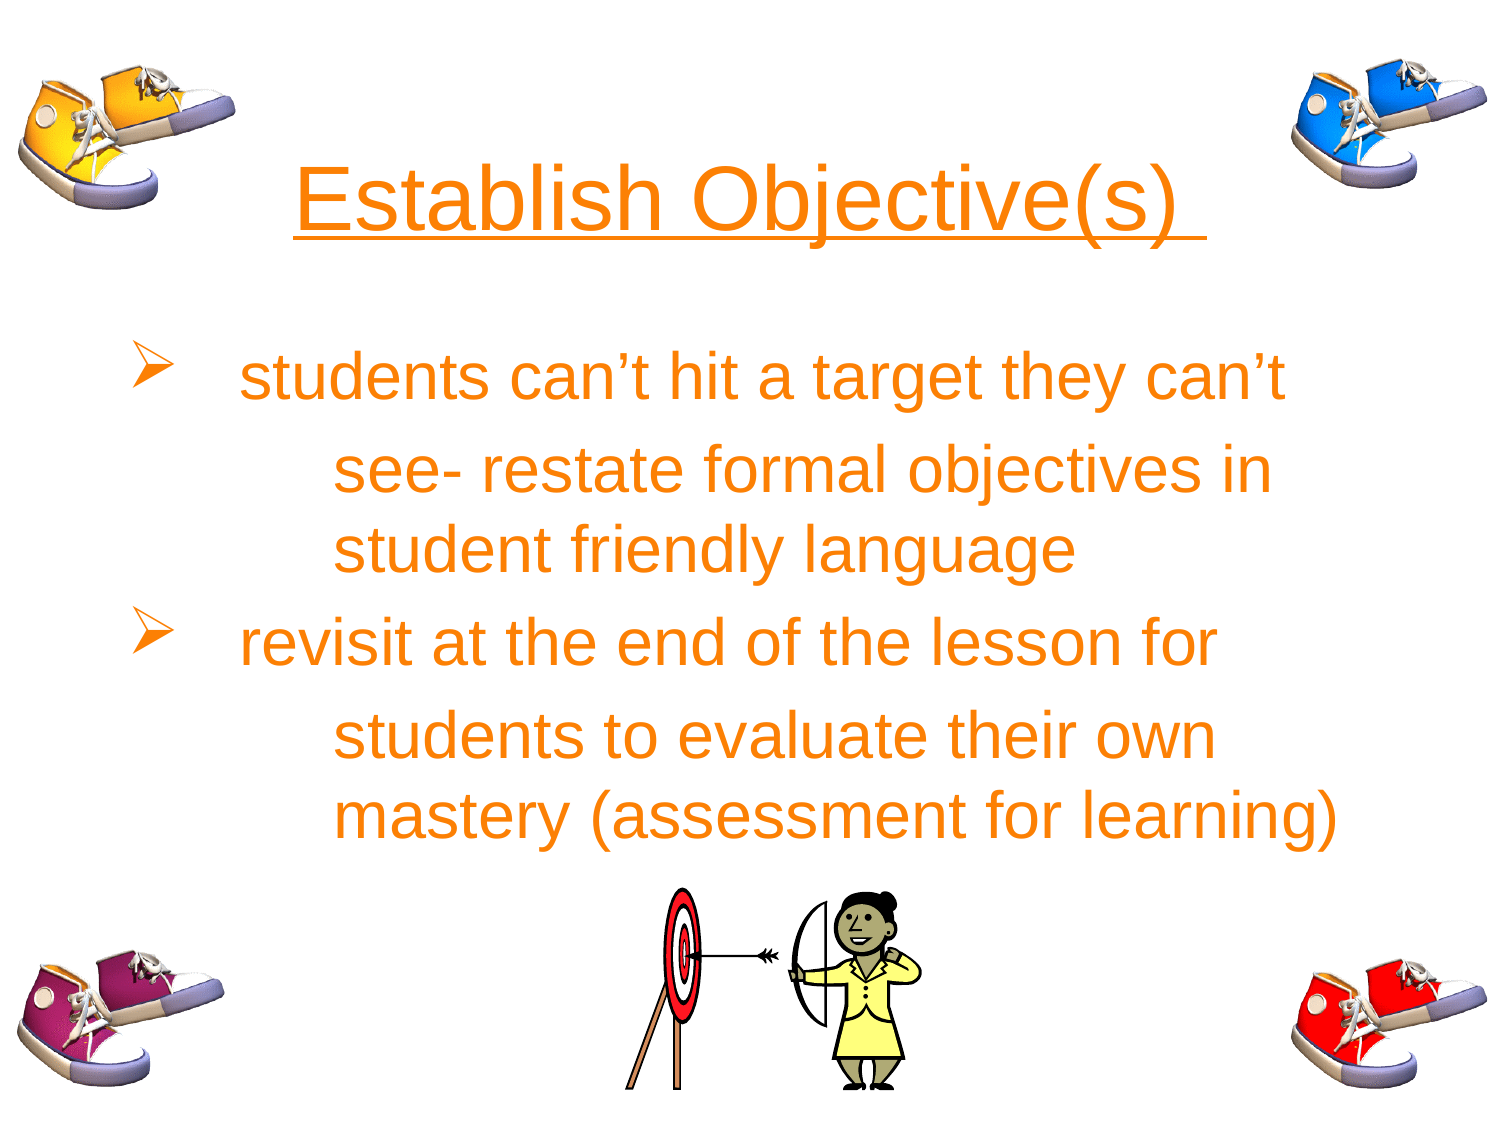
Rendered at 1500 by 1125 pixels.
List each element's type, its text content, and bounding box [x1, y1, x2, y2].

picture [1275, 0, 1500, 225]
picture [1275, 899, 1500, 1125]
list students can’t hit a target they can’t see- restate formal objectives in student friendly language revisit at the end of the lesson for students to evaluate their own mastery (assessment for learning) [112, 324, 1388, 1001]
picture [624, 887, 923, 1091]
picture [0, 887, 238, 1125]
title Establish Objective(s) [112, 99, 1388, 288]
picture [0, 0, 250, 250]
